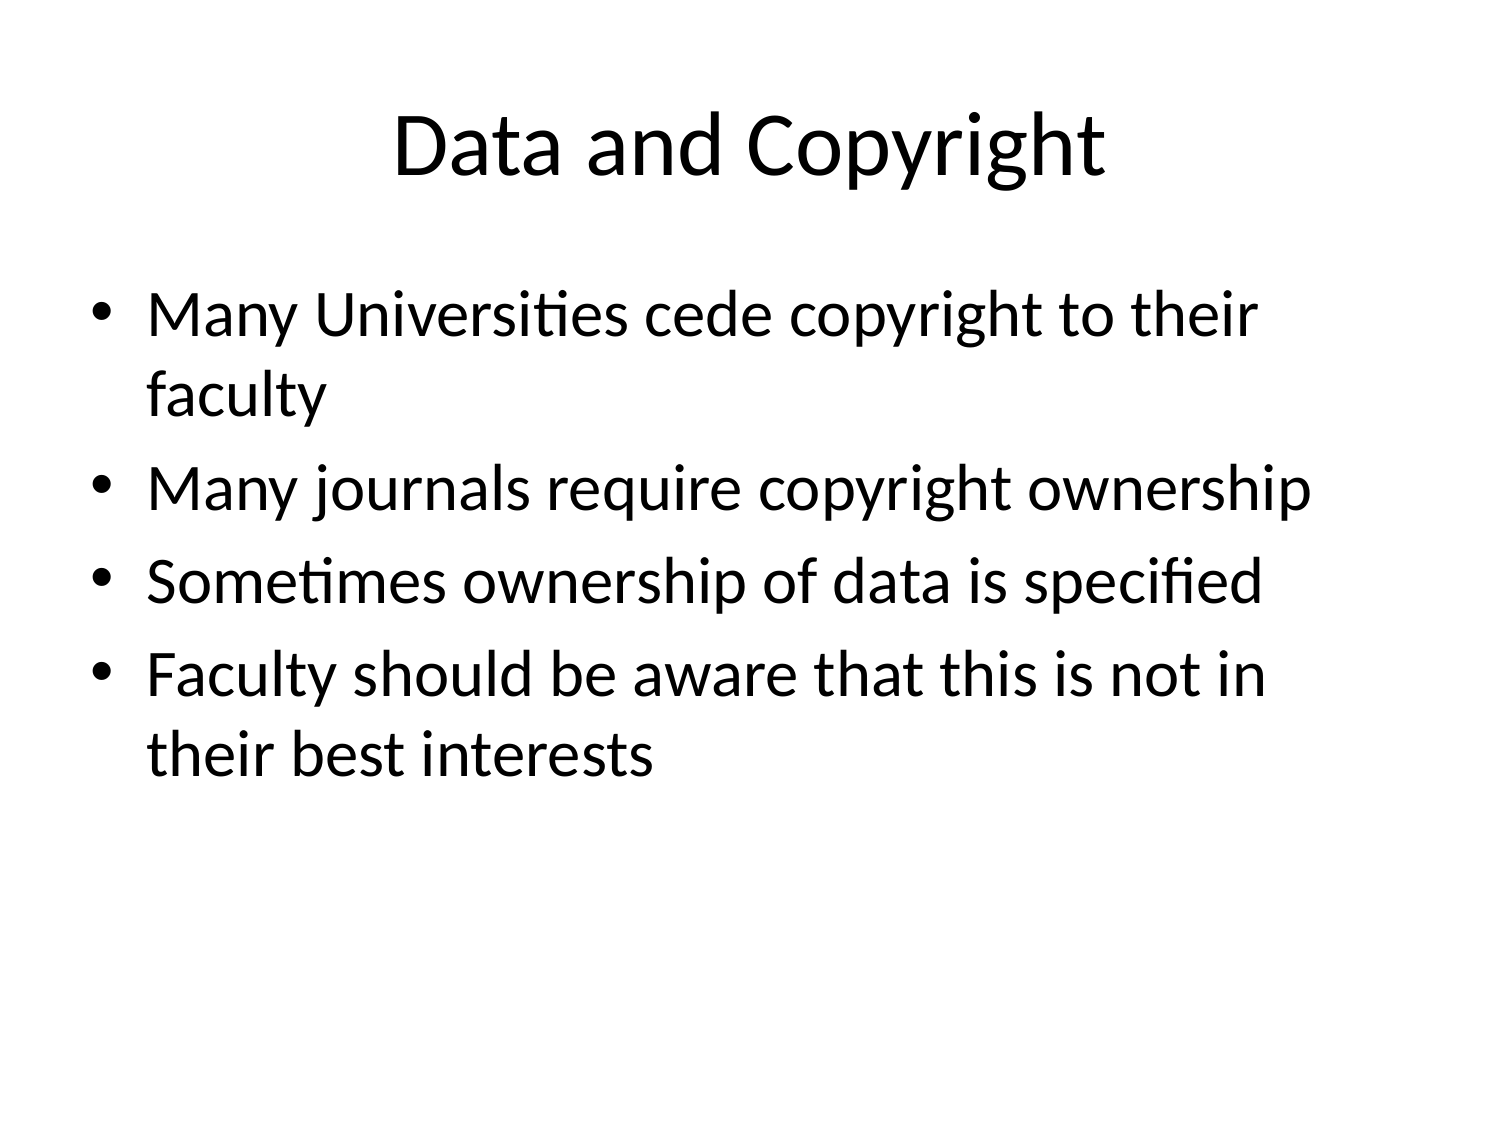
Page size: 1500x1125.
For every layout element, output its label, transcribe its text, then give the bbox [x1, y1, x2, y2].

list Many Universities cede copyright to their faculty Many journals require copyright ownership Sometimes ownership of data is specified Faculty should be aware that this is not in their best interests [75, 262, 1425, 1005]
title Data and Copyright [75, 45, 1425, 233]
